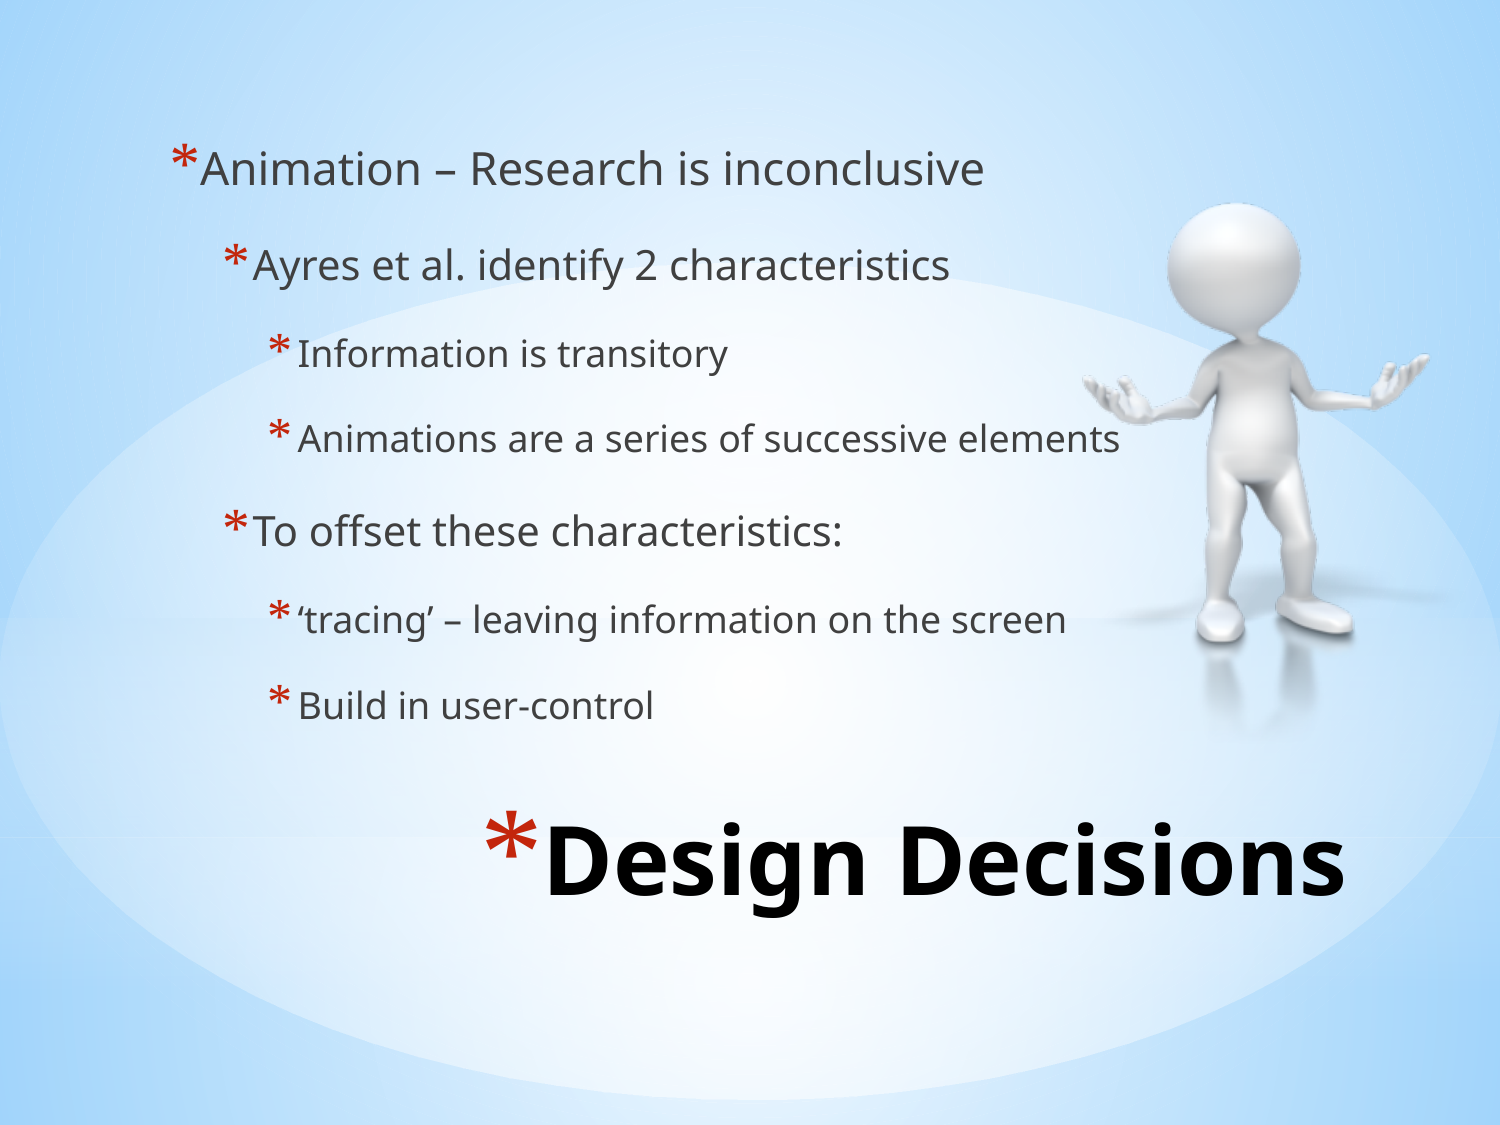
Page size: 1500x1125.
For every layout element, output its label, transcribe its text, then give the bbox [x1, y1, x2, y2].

picture [1053, 193, 1467, 744]
list Animation – Research is inconclusive Ayres et al. identify 2 characteristics Information is transitory Animations are a series of successive elements To offset these characteristics: ‘tracing’ – leaving information on the screen Build in user-control [147, 98, 1198, 771]
title Design Decisions [294, 792, 1363, 980]
